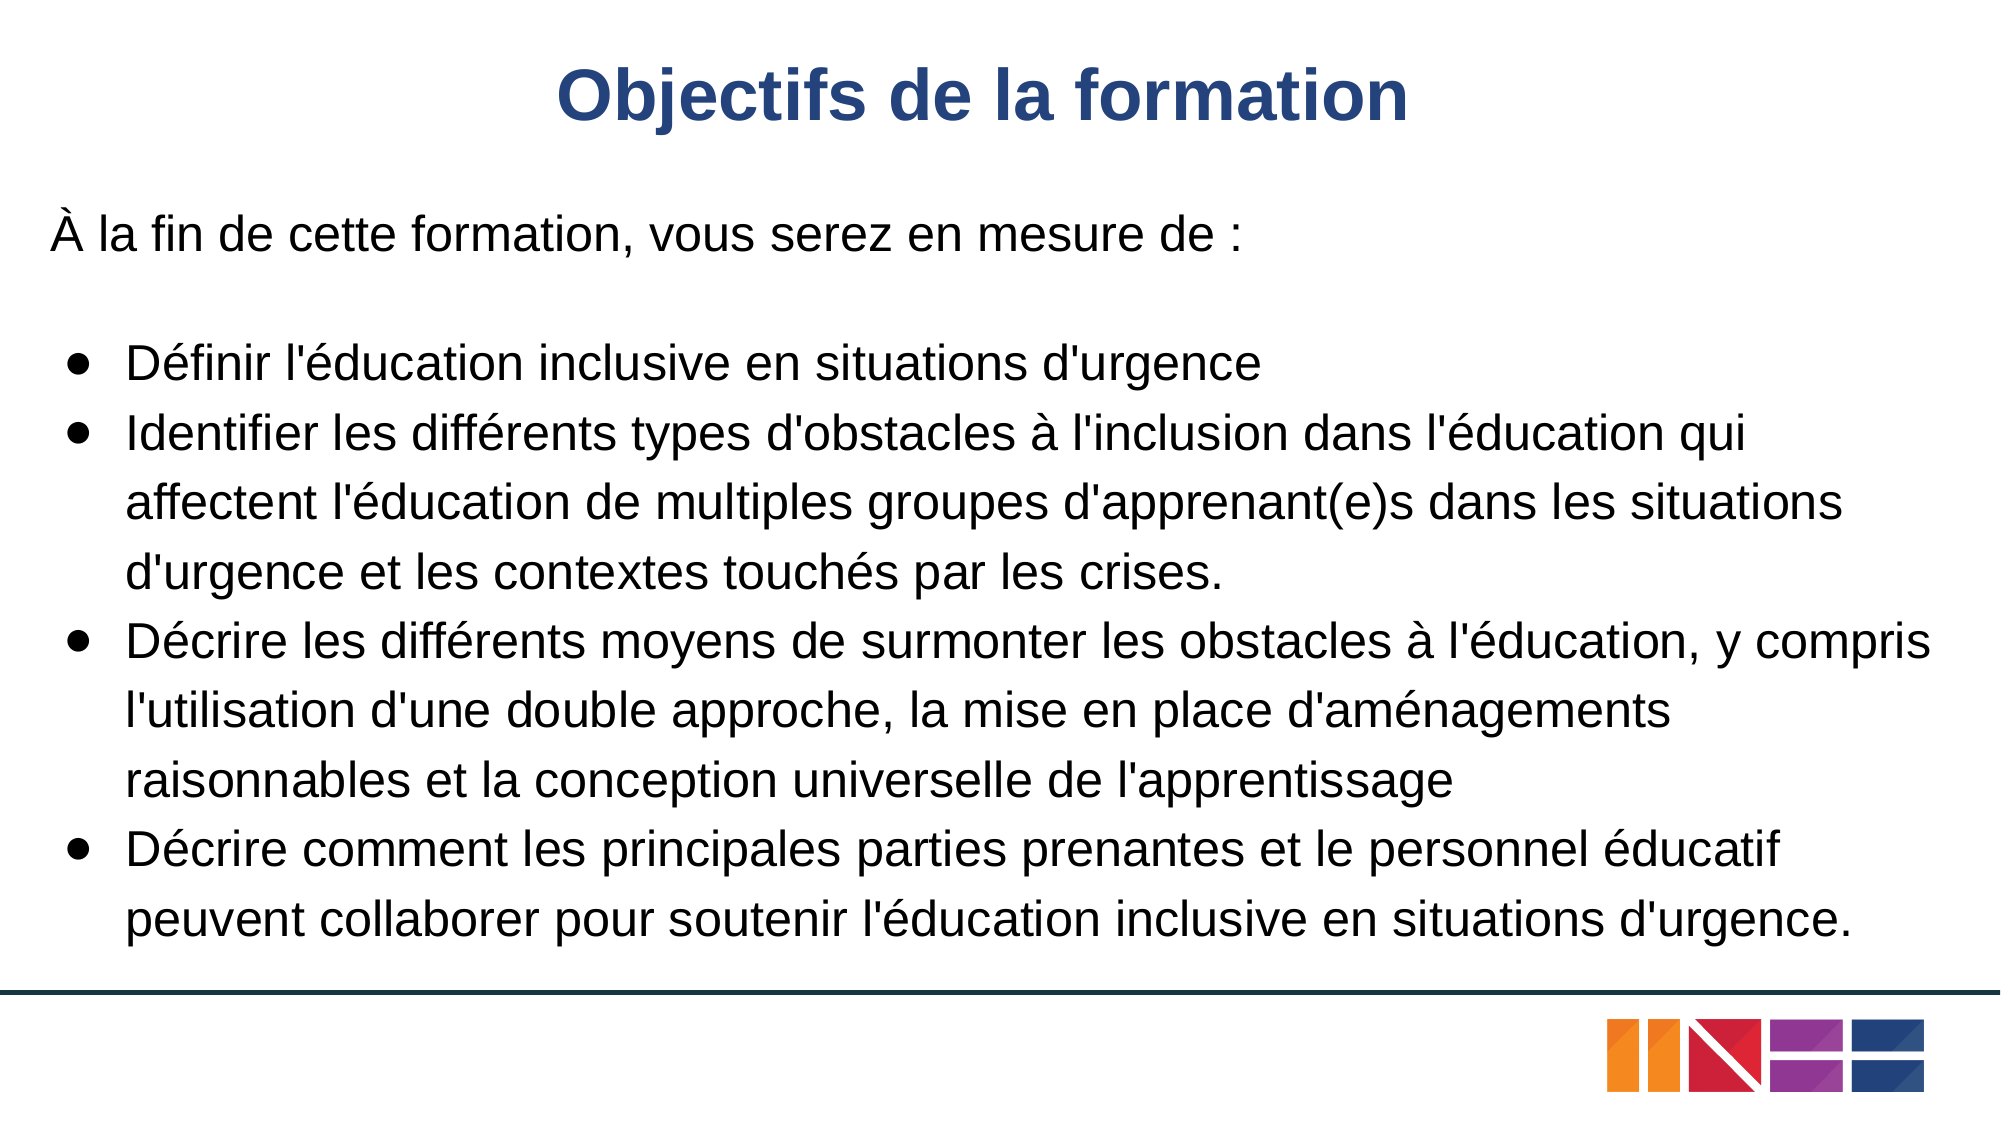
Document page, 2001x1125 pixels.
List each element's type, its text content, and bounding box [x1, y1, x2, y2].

title Objectifs de la formation [31, 28, 1957, 145]
list À la fin de cette formation, vous serez en mesure de : Définir l'éducation inclusive en situations d'urgence Identifier les différents types d'obstacles à l'inclusion dans l'éducation qui affectent l'éducation de multiples groupes d'apprenant(e)s dans les situations d'urgence et les contextes touchés par les crises. Décrire les différents moyens de surmonter les obstacles à l'éducation, y compris l'utilisation d'une double approche, la mise en place d'aménagements raisonnables et la conception universelle de l'apprentissage Décrire comment les principales parties prenantes et le personnel éducatif peuvent collaborer pour soutenir l'éducation inclusive en situations d'urgence. [31, 172, 1971, 935]
picture [1607, 1019, 1924, 1092]
